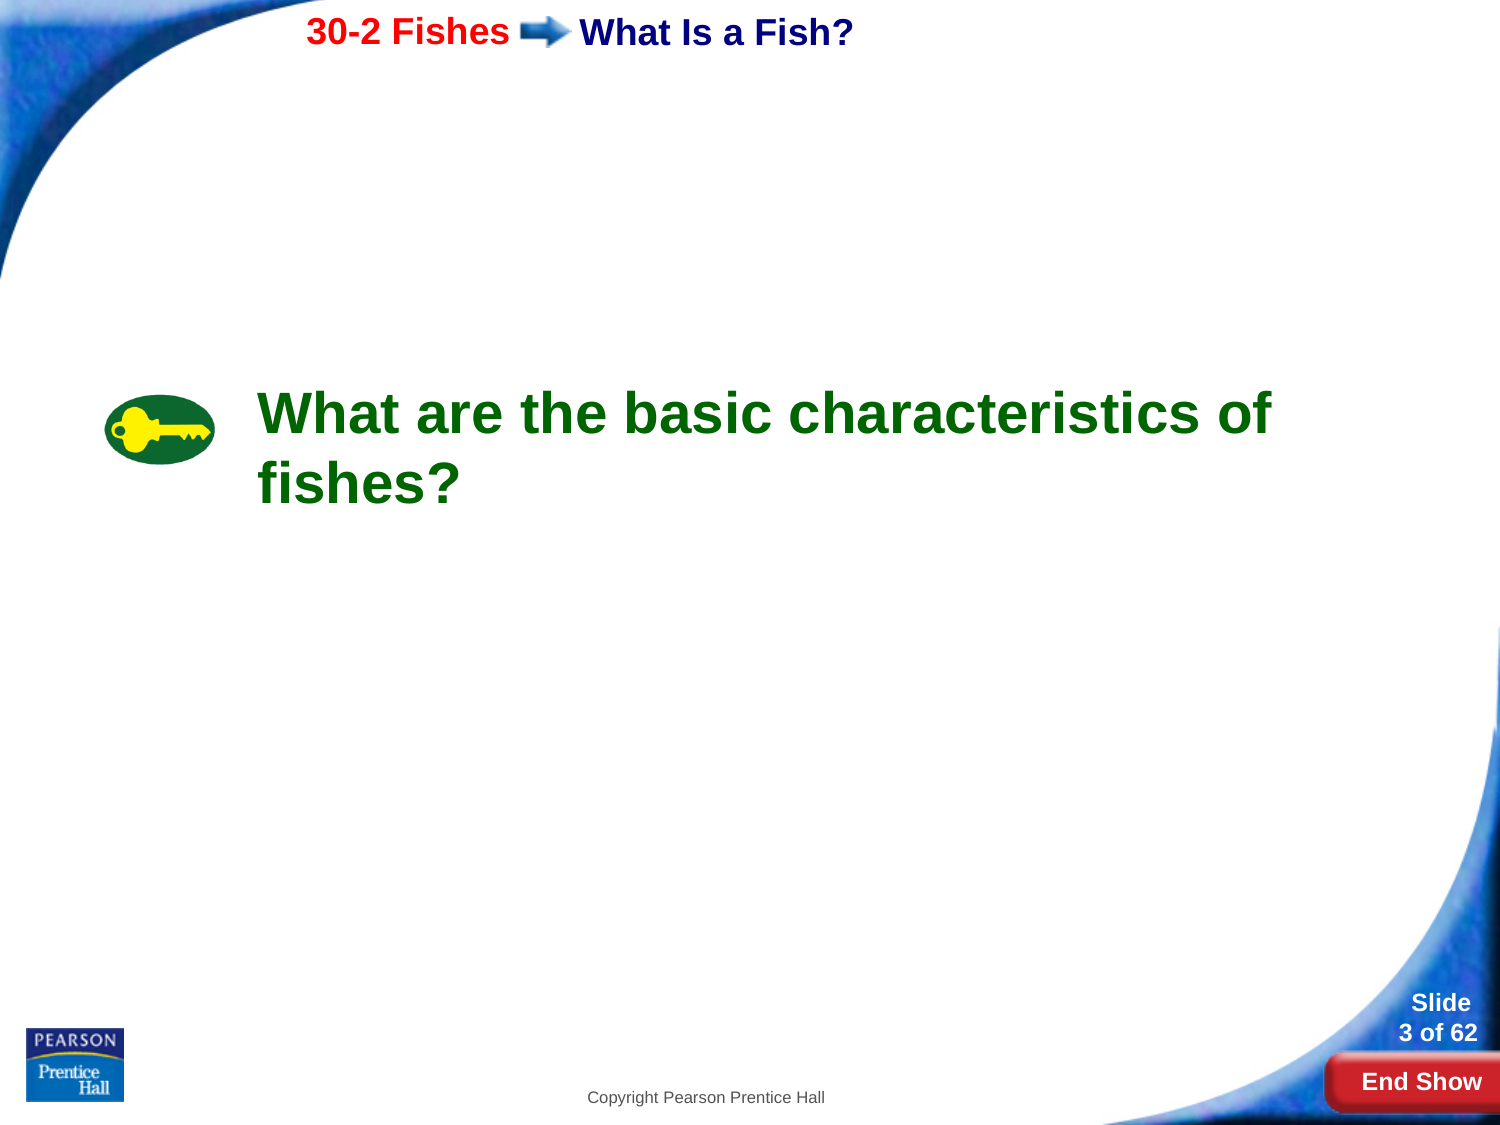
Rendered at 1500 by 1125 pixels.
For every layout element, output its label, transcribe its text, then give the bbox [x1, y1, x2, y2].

footer Copyright Pearson Prentice Hall [468, 1078, 945, 1105]
title What Is a Fish? [564, 0, 1234, 76]
picture [0, 0, 1500, 1125]
list What are the basic characteristics of fishes? [44, 179, 1500, 938]
